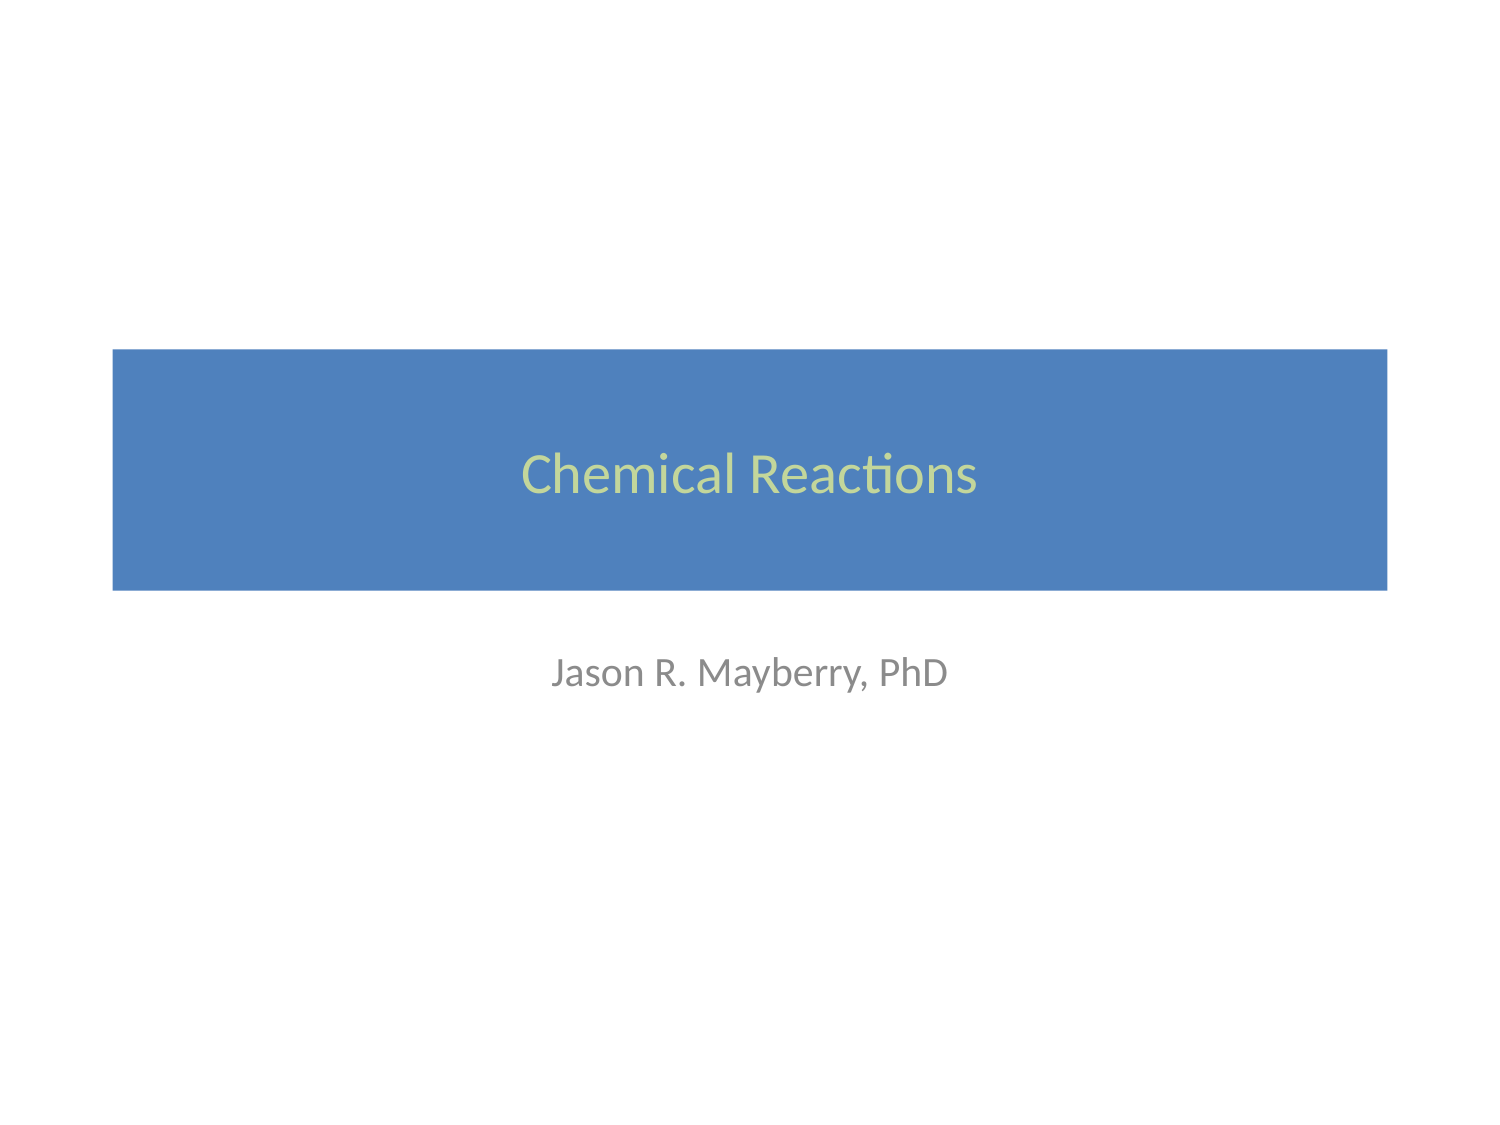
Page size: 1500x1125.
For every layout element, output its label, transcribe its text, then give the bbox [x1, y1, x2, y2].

subtitle Jason R. Mayberry, PhD [225, 637, 1275, 925]
title Chemical Reactions [112, 349, 1388, 591]
